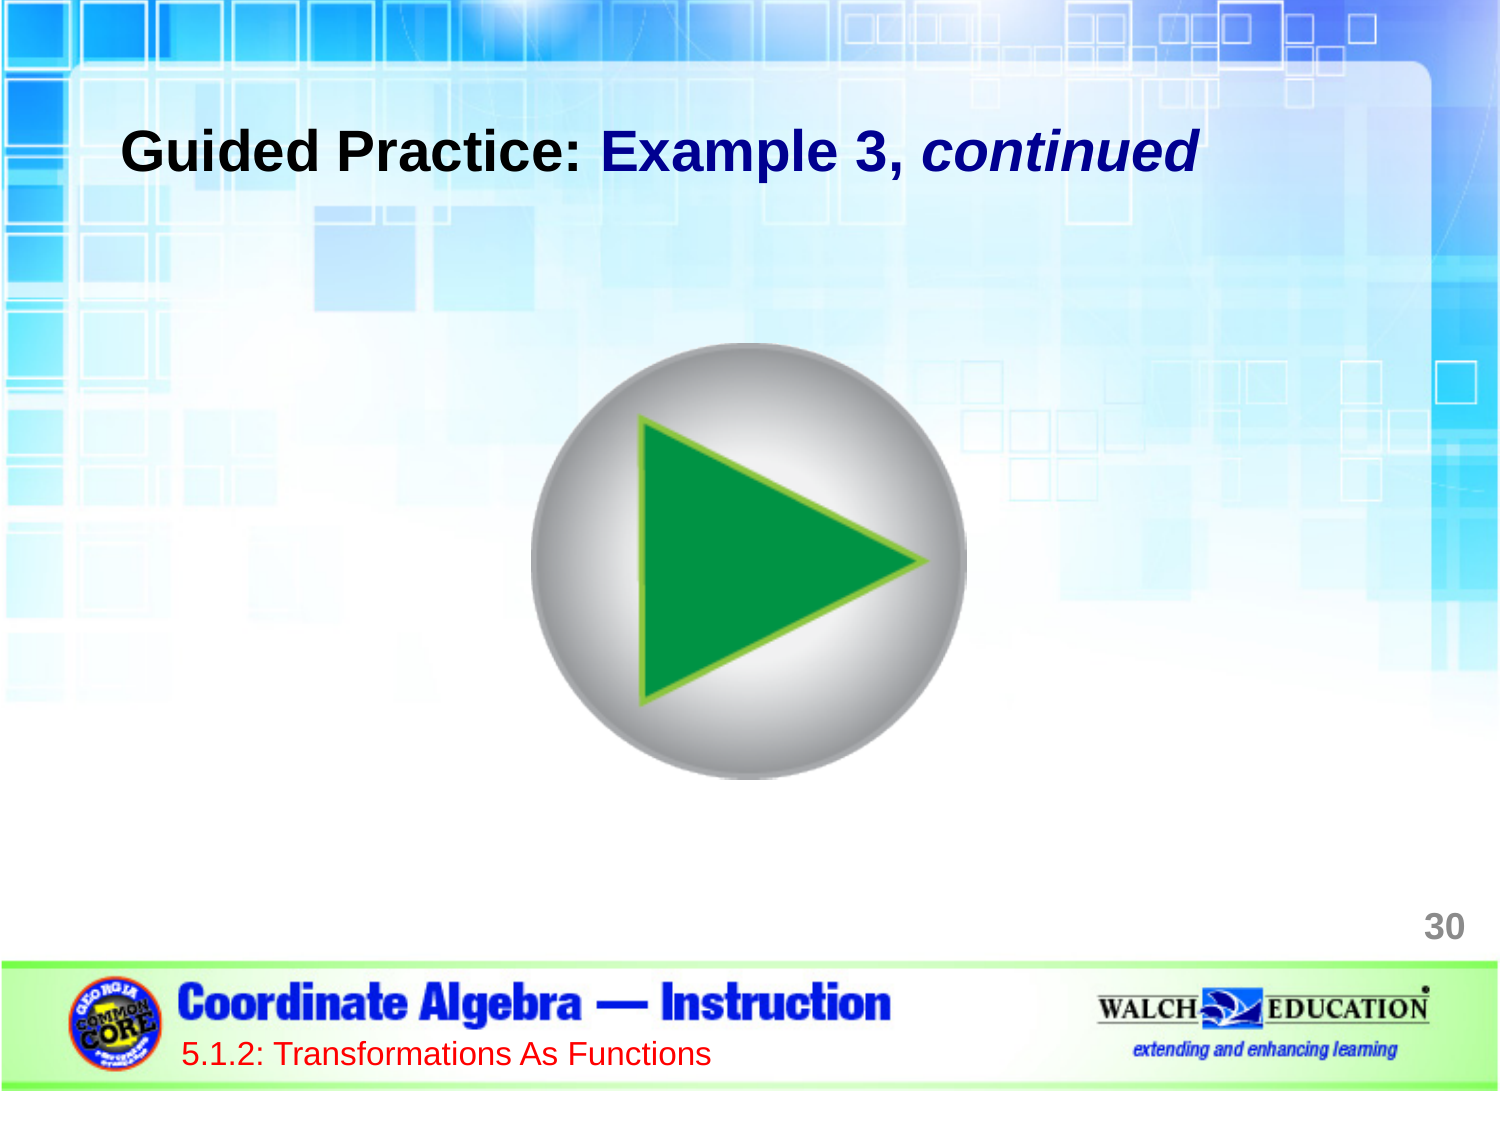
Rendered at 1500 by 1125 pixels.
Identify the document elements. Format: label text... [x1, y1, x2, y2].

list 5.1.2: Transformations As Functions [166, 1024, 1074, 1069]
picture [1, 0, 1500, 1091]
slide_number 30 [1361, 901, 1481, 949]
subtitle Guided Practice: Example 3, continued [105, 105, 1394, 925]
